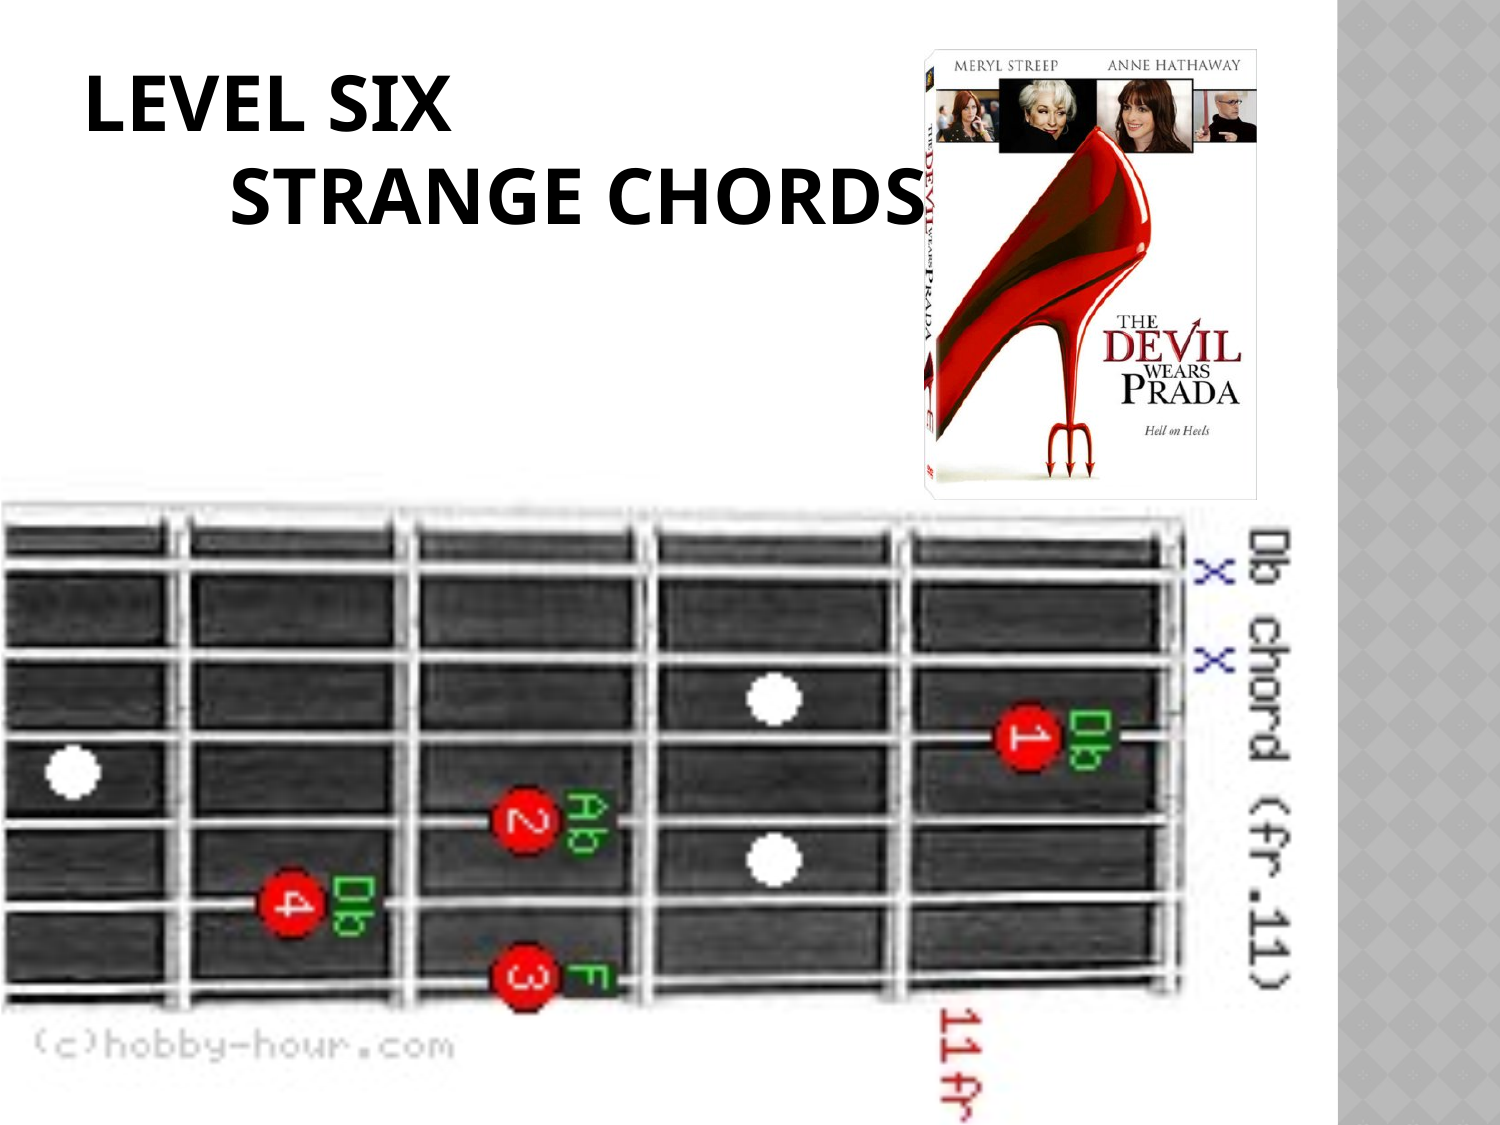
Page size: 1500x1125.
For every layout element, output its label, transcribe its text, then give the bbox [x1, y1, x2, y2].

title Level six strange chords [75, 52, 919, 240]
picture [1043, 391, 1337, 1124]
picture [299, 87, 1038, 1125]
picture [3, 391, 294, 1124]
picture [924, 49, 1257, 501]
